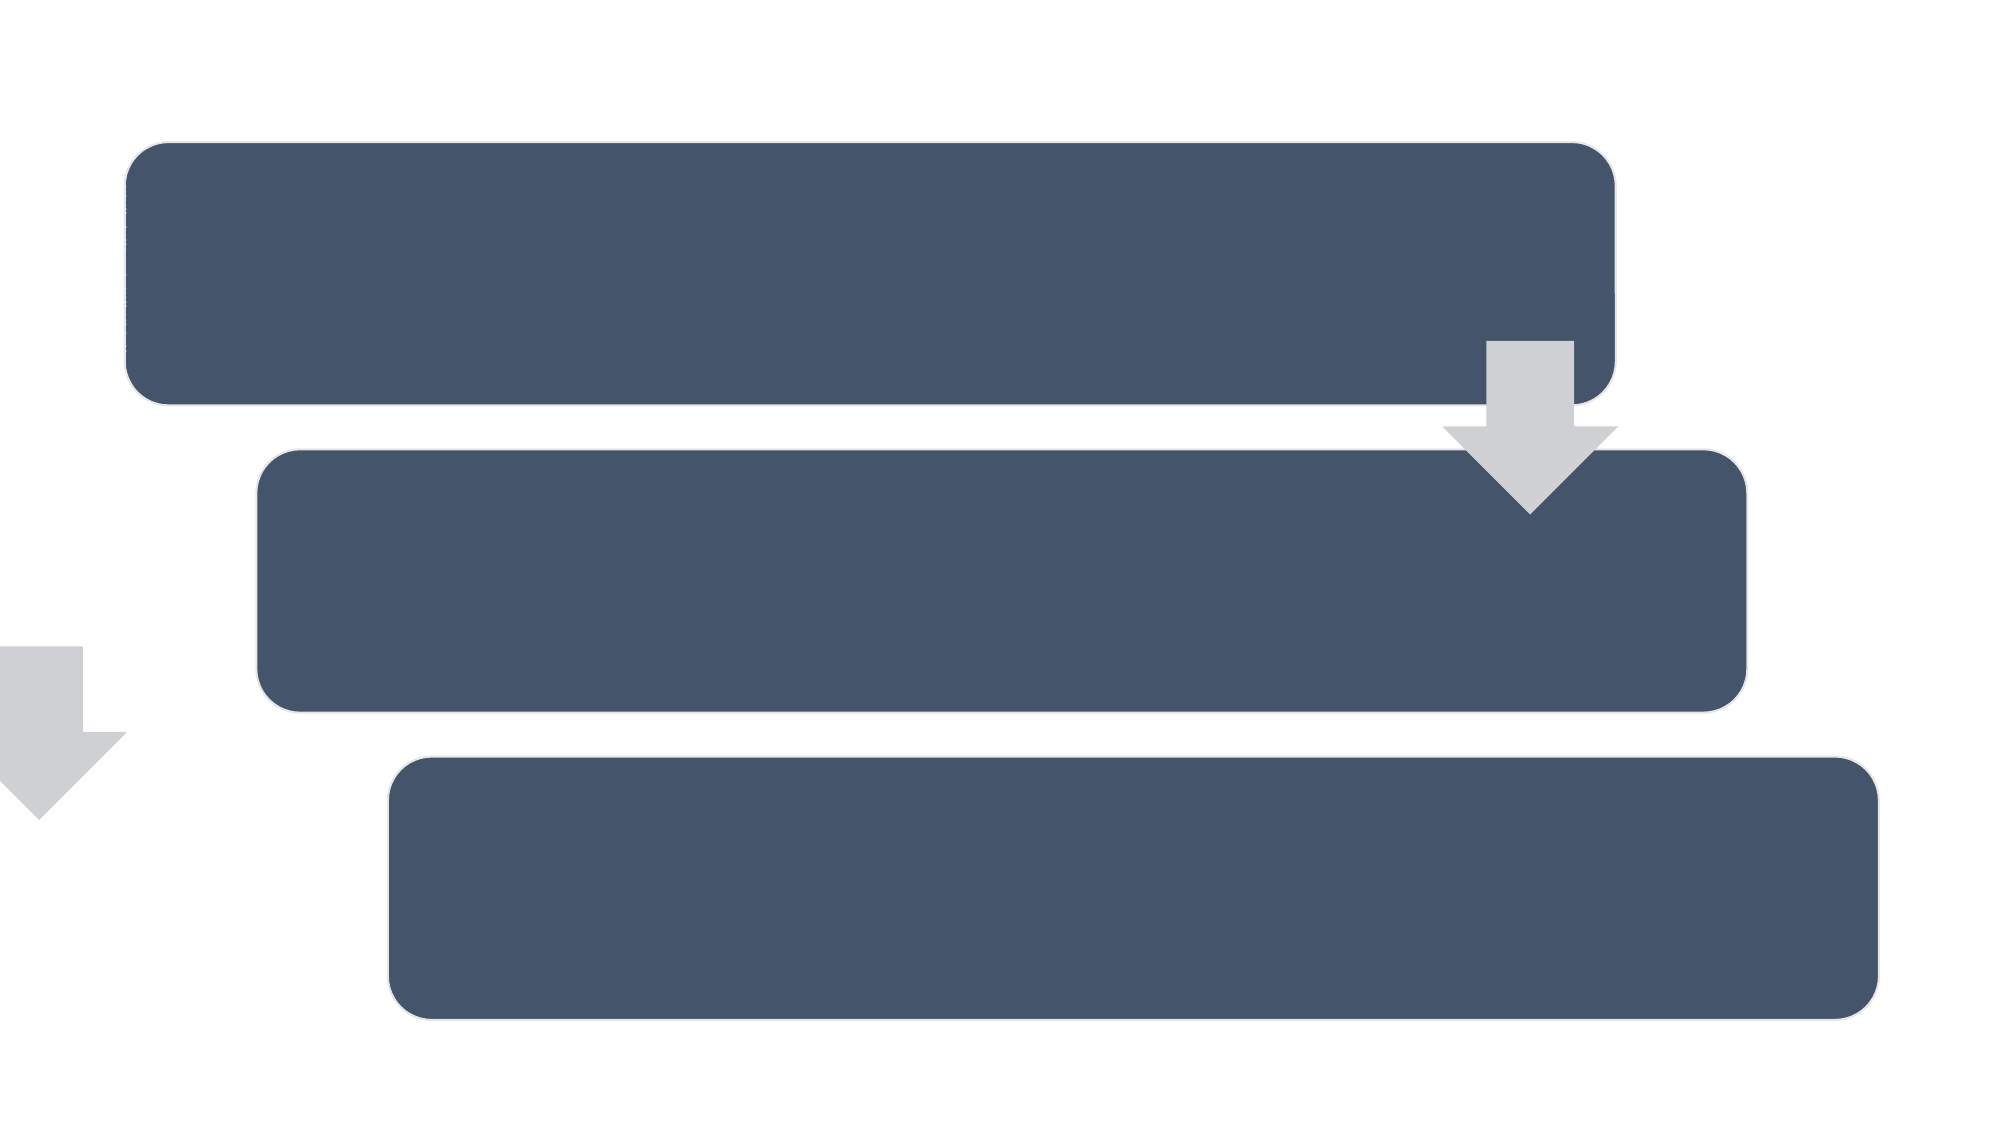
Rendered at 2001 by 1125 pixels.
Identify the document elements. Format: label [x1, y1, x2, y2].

list [124, 141, 1879, 1020]
